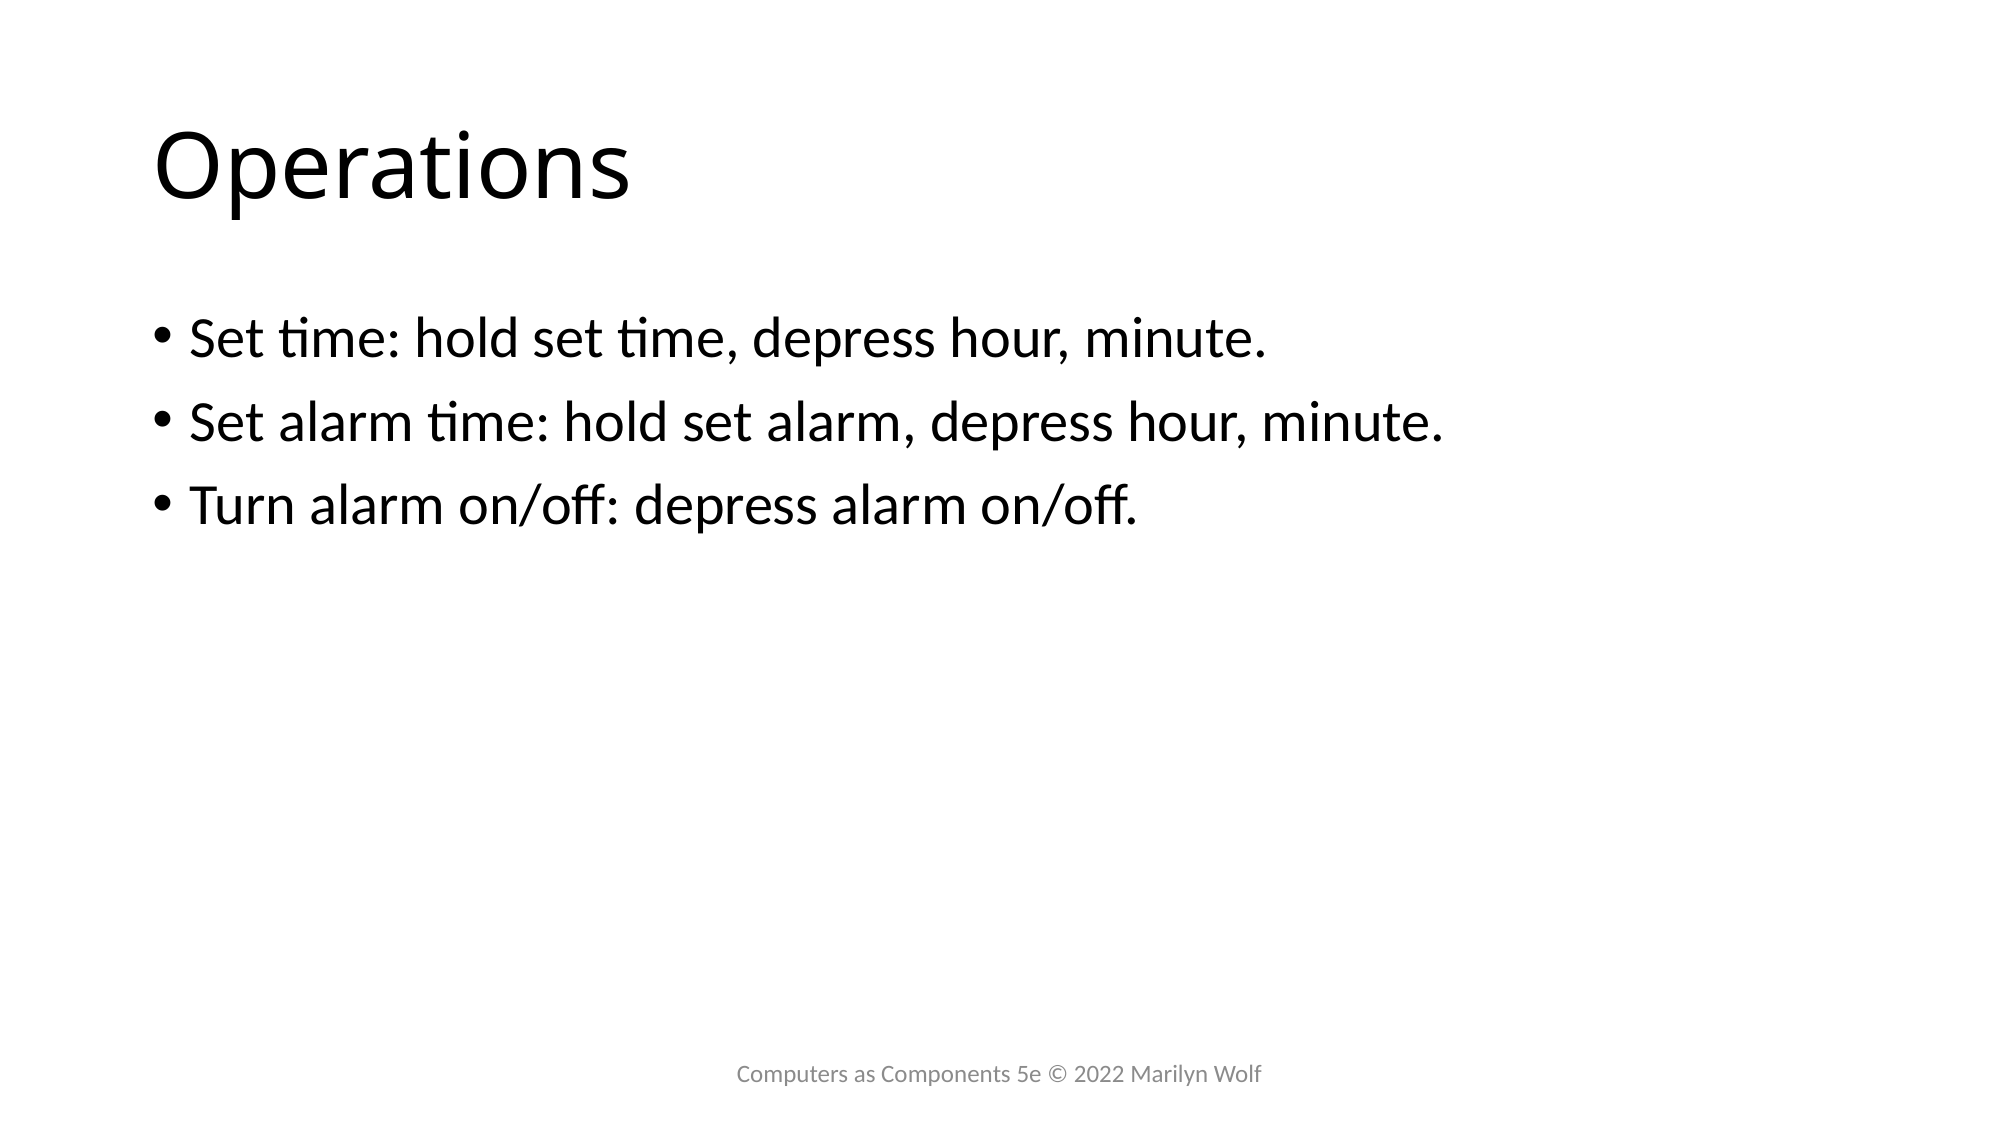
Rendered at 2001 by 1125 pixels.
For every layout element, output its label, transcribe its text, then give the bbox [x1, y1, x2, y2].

title Operations [137, 59, 1863, 278]
footer Computers as Components 5e © 2022 Marilyn Wolf [662, 1042, 1338, 1103]
list Set time: hold set time, depress hour, minute. Set alarm time: hold set alarm, depress hour, minute. Turn alarm on/off: depress alarm on/off. [137, 299, 1863, 1014]
